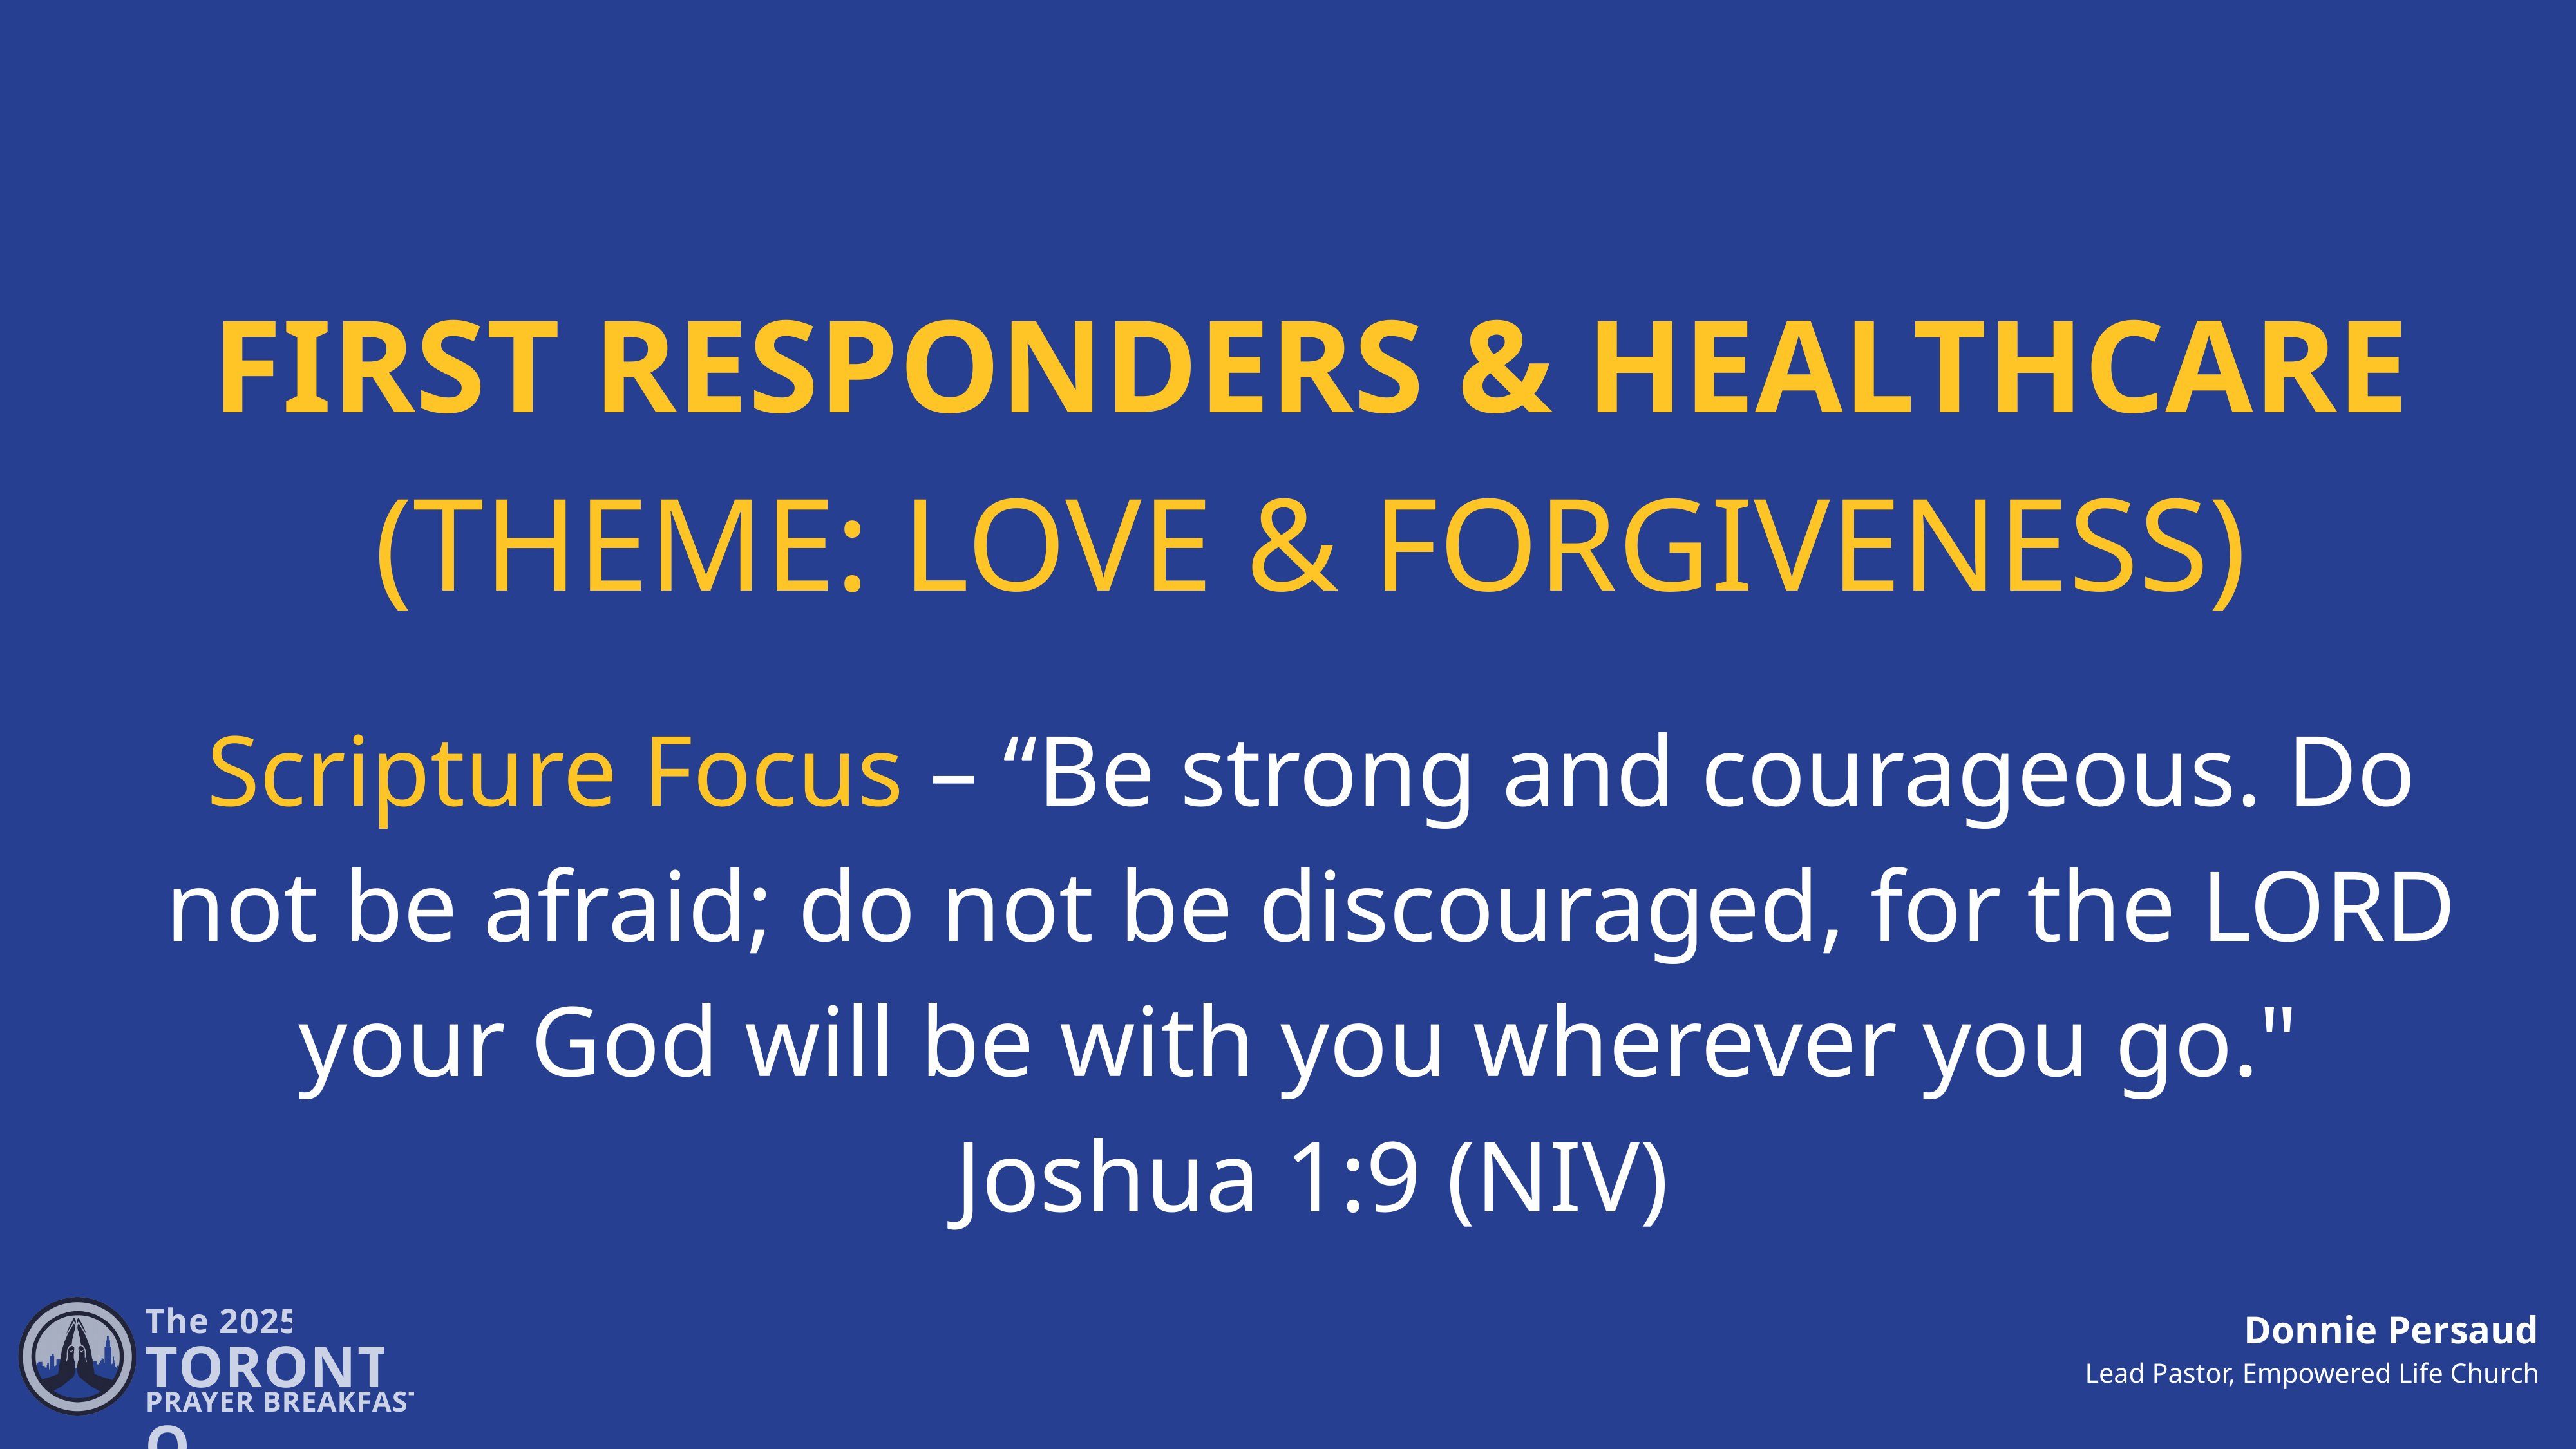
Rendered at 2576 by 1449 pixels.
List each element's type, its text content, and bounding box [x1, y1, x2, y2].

text_box Scripture Focus – “Be strong and courageous. Do not be afraid; do not be discouraged, for the LORD your God will be with you wherever you go." Joshua 1:9 (NIV) [145, 690, 2480, 1231]
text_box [18, 1297, 427, 1416]
text_box FIRST RESPONDERS & HEALTHCARE (THEME: LOVE & FORGIVENESS) [105, 260, 2520, 617]
text_box Donnie Persaud Lead Pastor, Empowered Life Church [1631, 1299, 2539, 1389]
